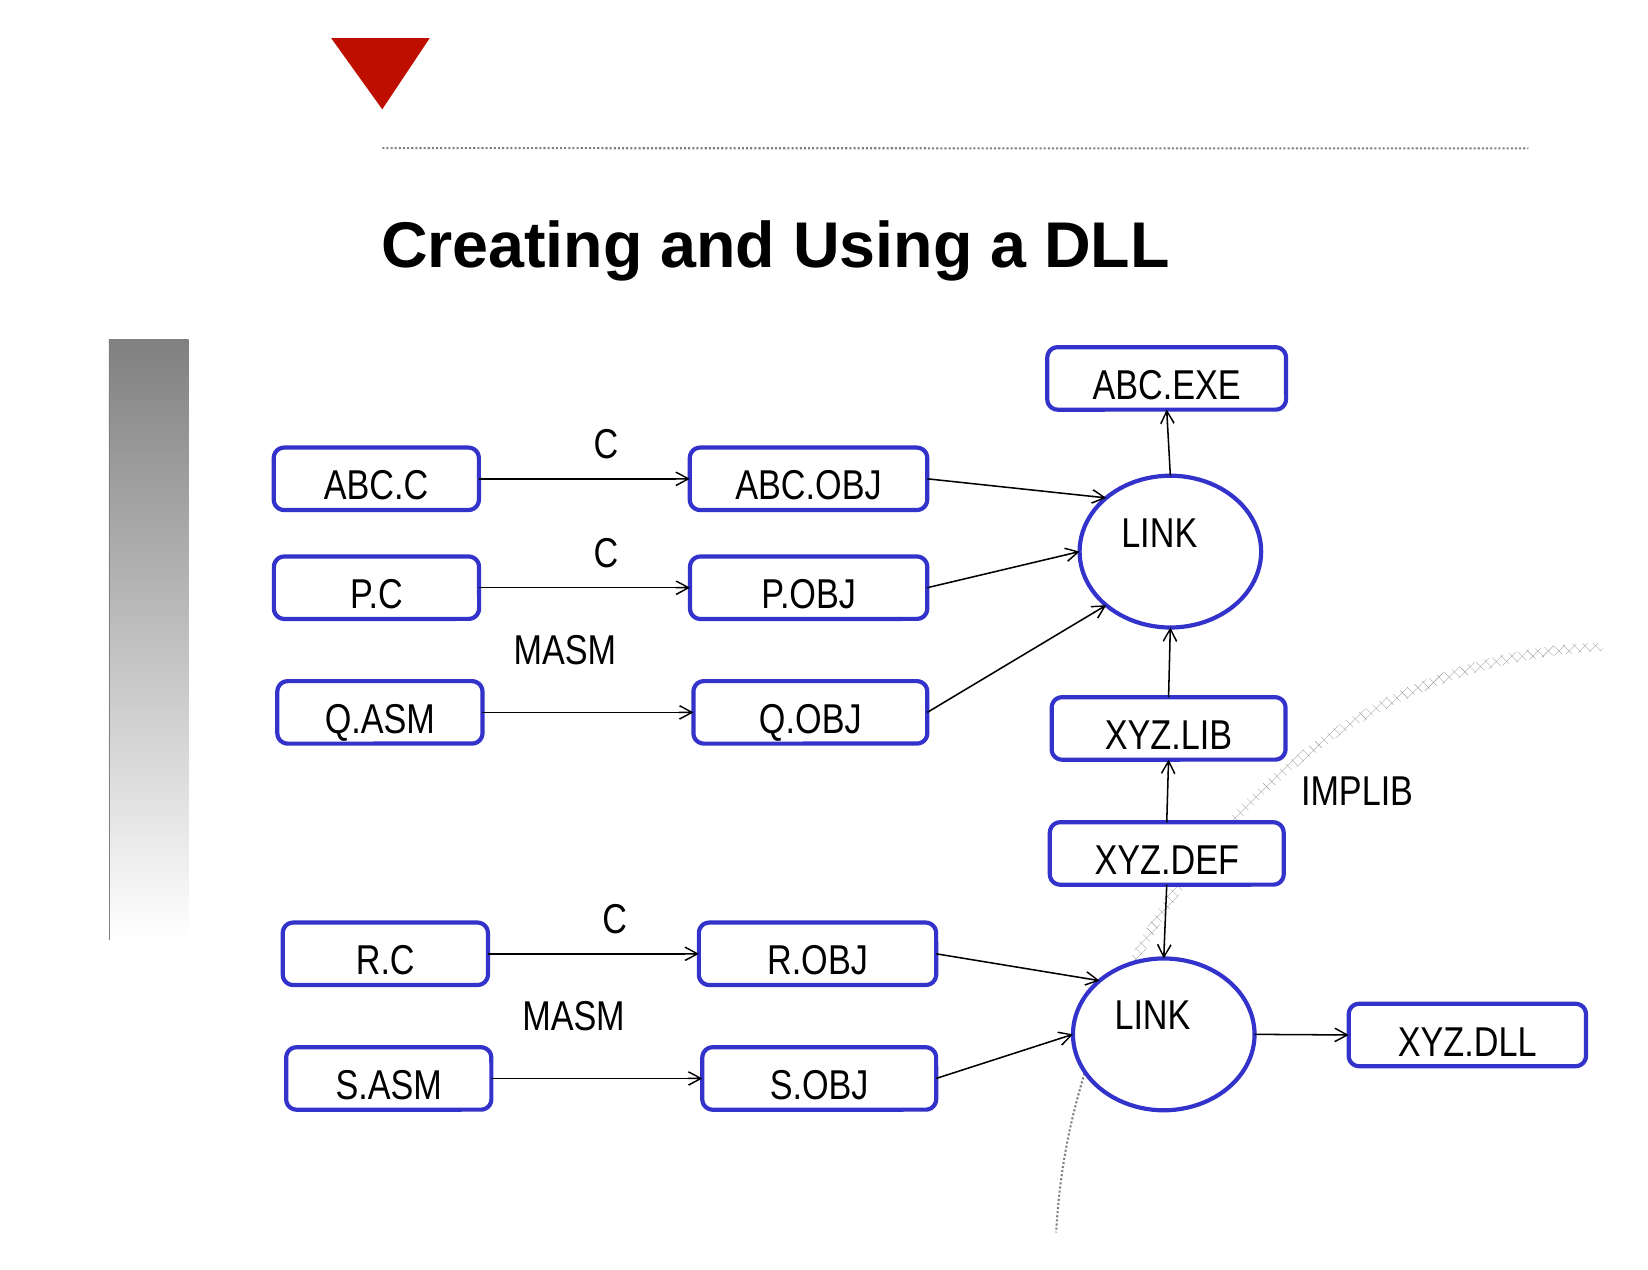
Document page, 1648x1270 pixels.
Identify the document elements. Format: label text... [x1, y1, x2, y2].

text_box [927, 604, 1107, 713]
text_box R.C [280, 920, 491, 988]
text_box C [578, 409, 632, 475]
text_box C [587, 884, 641, 950]
text_box MASM [498, 615, 694, 681]
text_box IMPLIB [1286, 756, 1481, 822]
text_box P.C [271, 554, 482, 622]
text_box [927, 551, 1080, 588]
text_box S.ASM [284, 1045, 494, 1112]
text_box Q.OBJ [691, 679, 930, 746]
text_box Q.ASM [275, 679, 485, 746]
text_box LINK [1070, 956, 1257, 1113]
text_box R.OBJ [696, 920, 939, 988]
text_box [935, 1034, 1074, 1079]
text_box LINK [1077, 473, 1264, 630]
text_box ABC.EXE [1045, 345, 1289, 412]
text_box C [578, 518, 632, 584]
text_box ABC.OBJ [687, 445, 930, 513]
text_box MASM [507, 981, 703, 1047]
text_box XYZ.DEF [1047, 820, 1286, 887]
text_box ABC.C [271, 445, 482, 513]
text_box P.OBJ [687, 554, 930, 622]
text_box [927, 478, 1107, 499]
text_box XYZ.DLL [1346, 1001, 1589, 1069]
text_box S.OBJ [700, 1045, 939, 1112]
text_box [935, 953, 1100, 981]
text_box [1163, 884, 1168, 959]
text_box Creating and Using a DLL [381, 202, 1533, 280]
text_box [1166, 409, 1171, 476]
text_box XYZ.LIB [1049, 695, 1288, 762]
